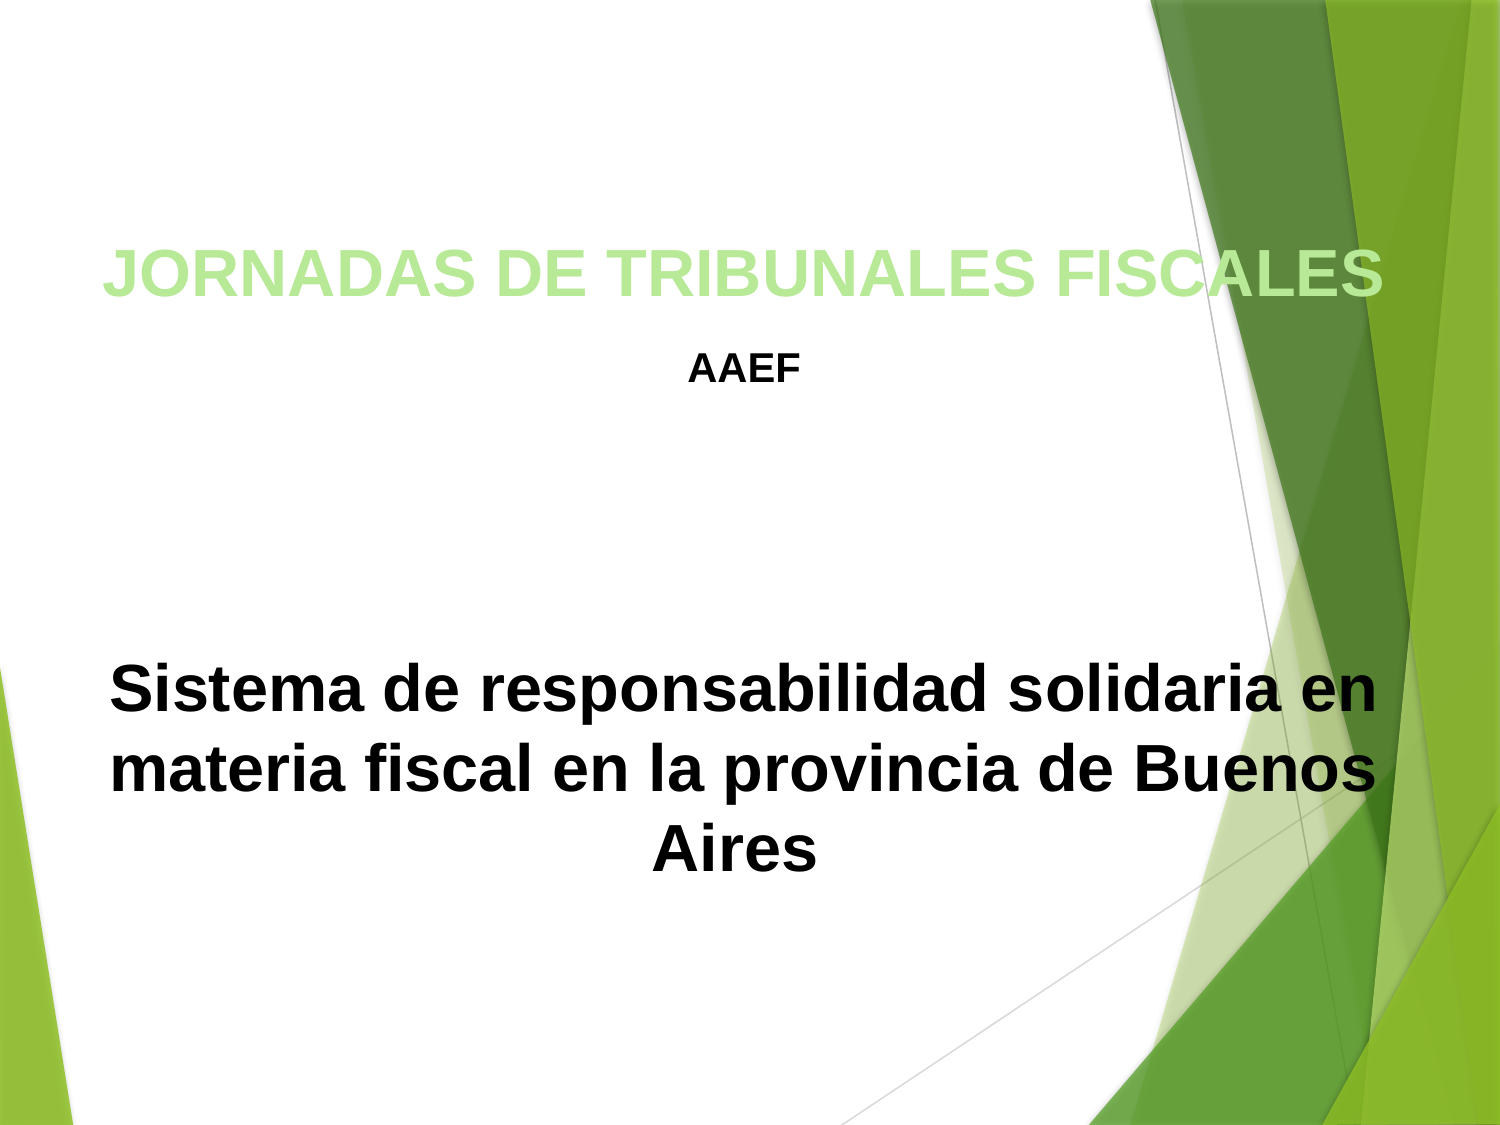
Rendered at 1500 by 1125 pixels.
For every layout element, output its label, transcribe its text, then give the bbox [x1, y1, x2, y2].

text_box JORNADAS DE TRIBUNALES FISCALES AAEF Sistema de responsabilidad solidaria en materia fiscal en la provincia de Buenos Aires [17, 0, 1471, 1125]
